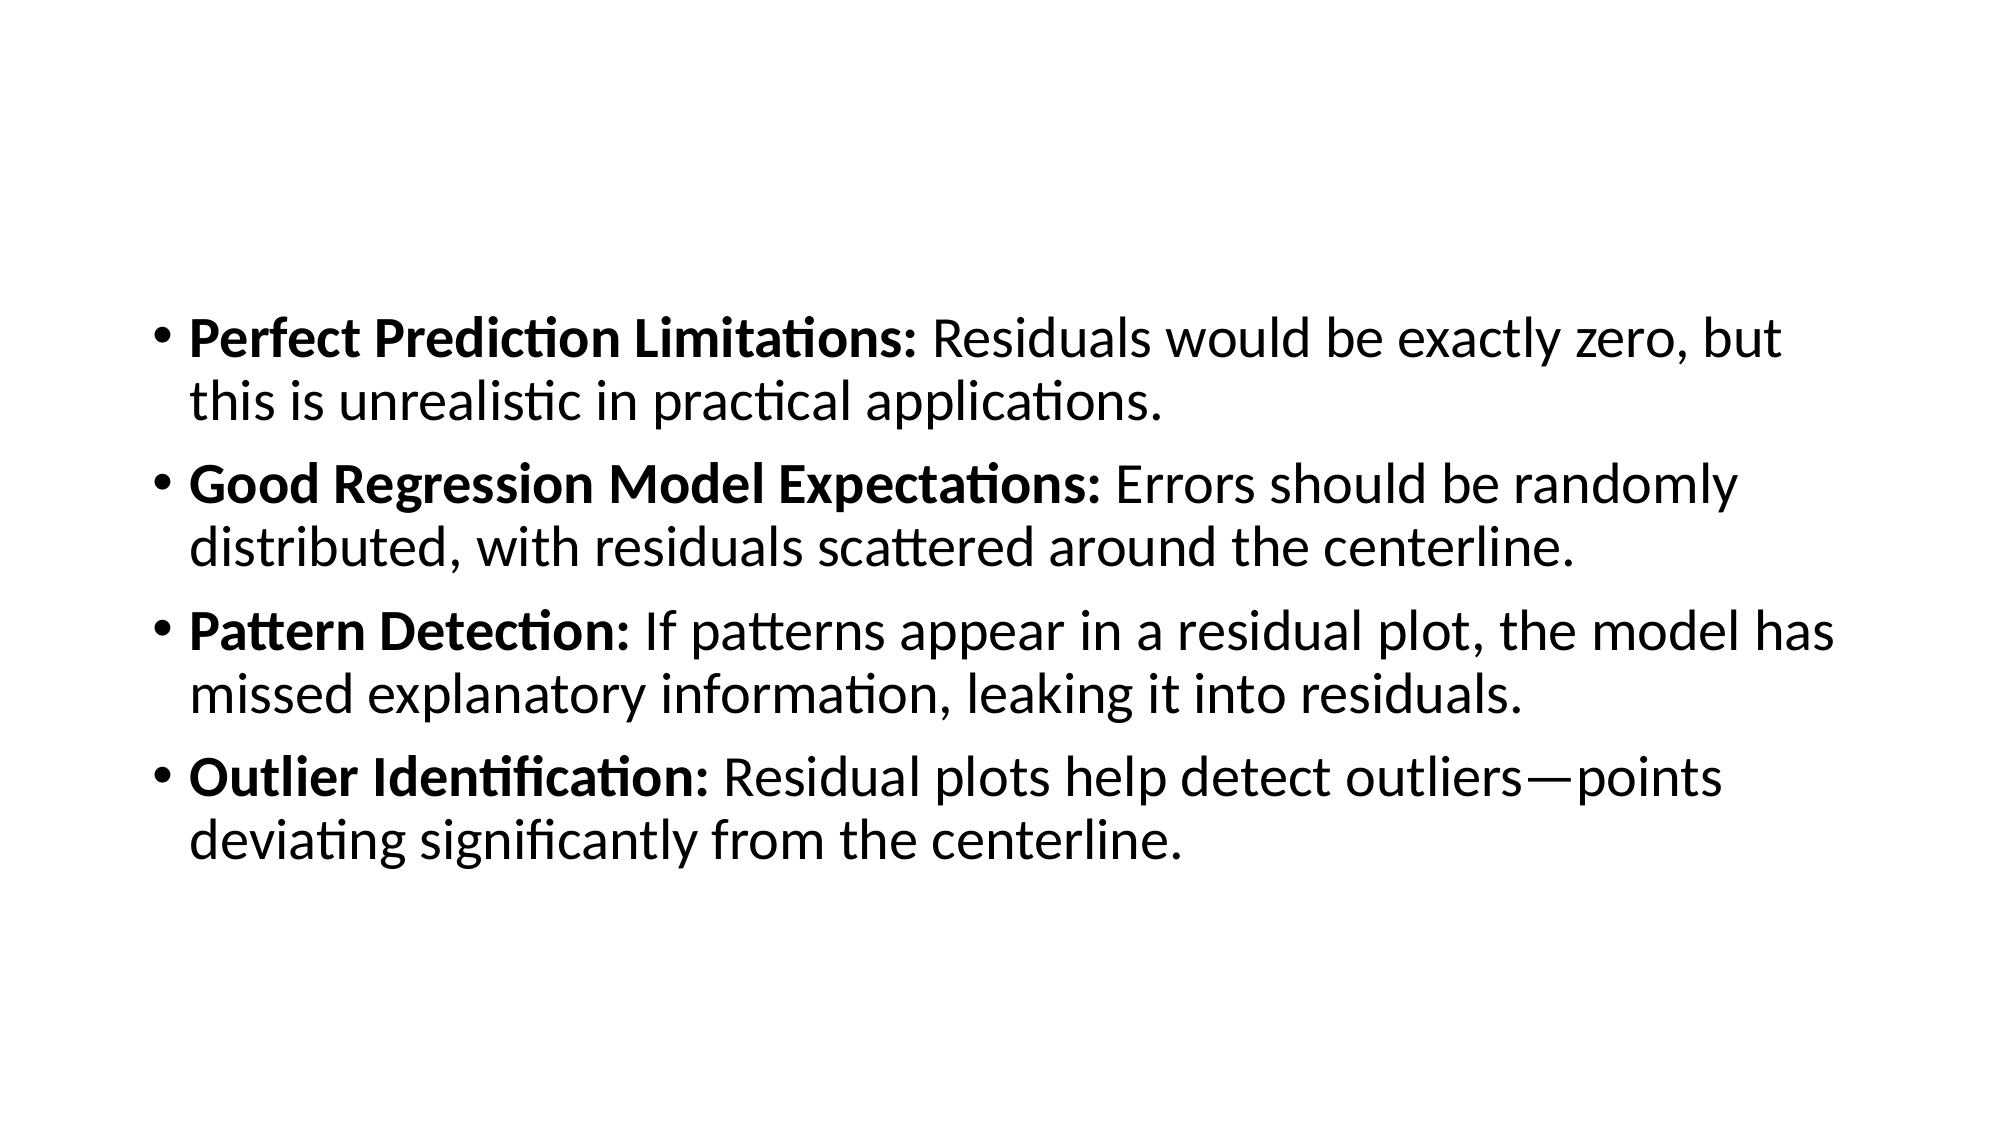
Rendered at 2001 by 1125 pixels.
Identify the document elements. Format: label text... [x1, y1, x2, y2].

list Perfect Prediction Limitations: Residuals would be exactly zero, but this is unrealistic in practical applications. Good Regression Model Expectations: Errors should be randomly distributed, with residuals scattered around the centerline. Pattern Detection: If patterns appear in a residual plot, the model has missed explanatory information, leaking it into residuals. Outlier Identification: Residual plots help detect outliers—points deviating significantly from the centerline. [137, 299, 1863, 1014]
